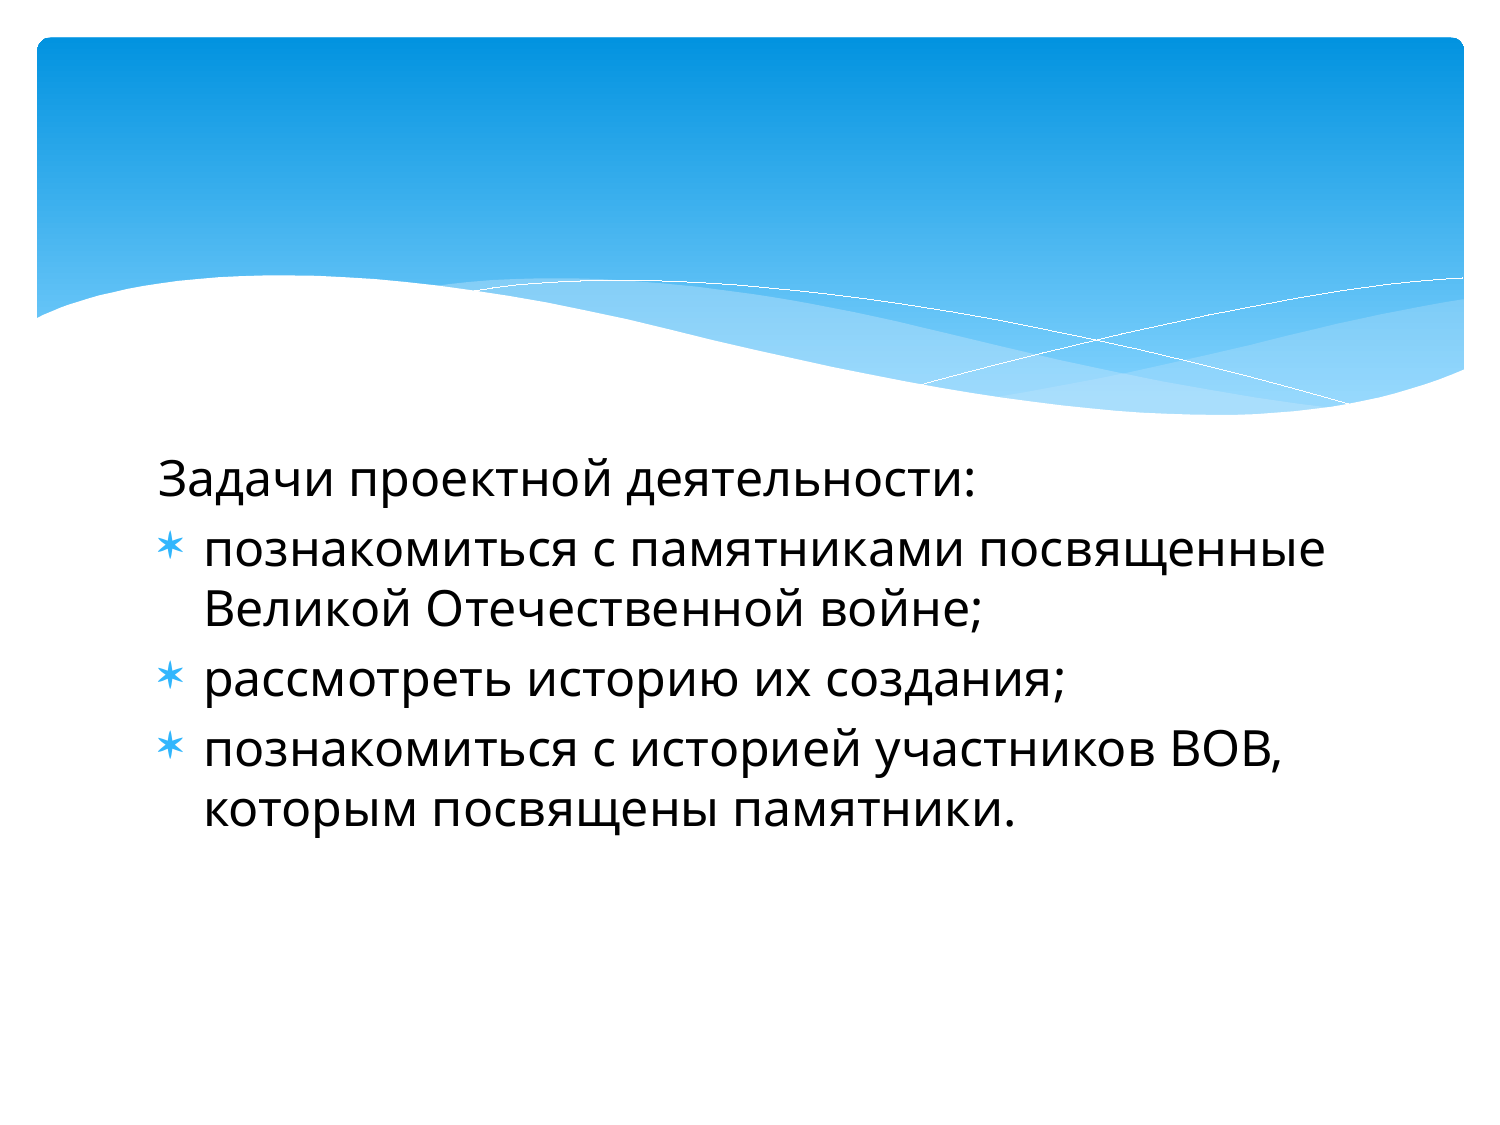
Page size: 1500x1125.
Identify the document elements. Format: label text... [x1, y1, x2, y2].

list Задачи проектной деятельности: познакомиться с памятниками посвященные Великой Отечественной войне; рассмотреть историю их создания; познакомиться с историей участников ВОВ, которым посвящены памятники. [143, 438, 1359, 1005]
